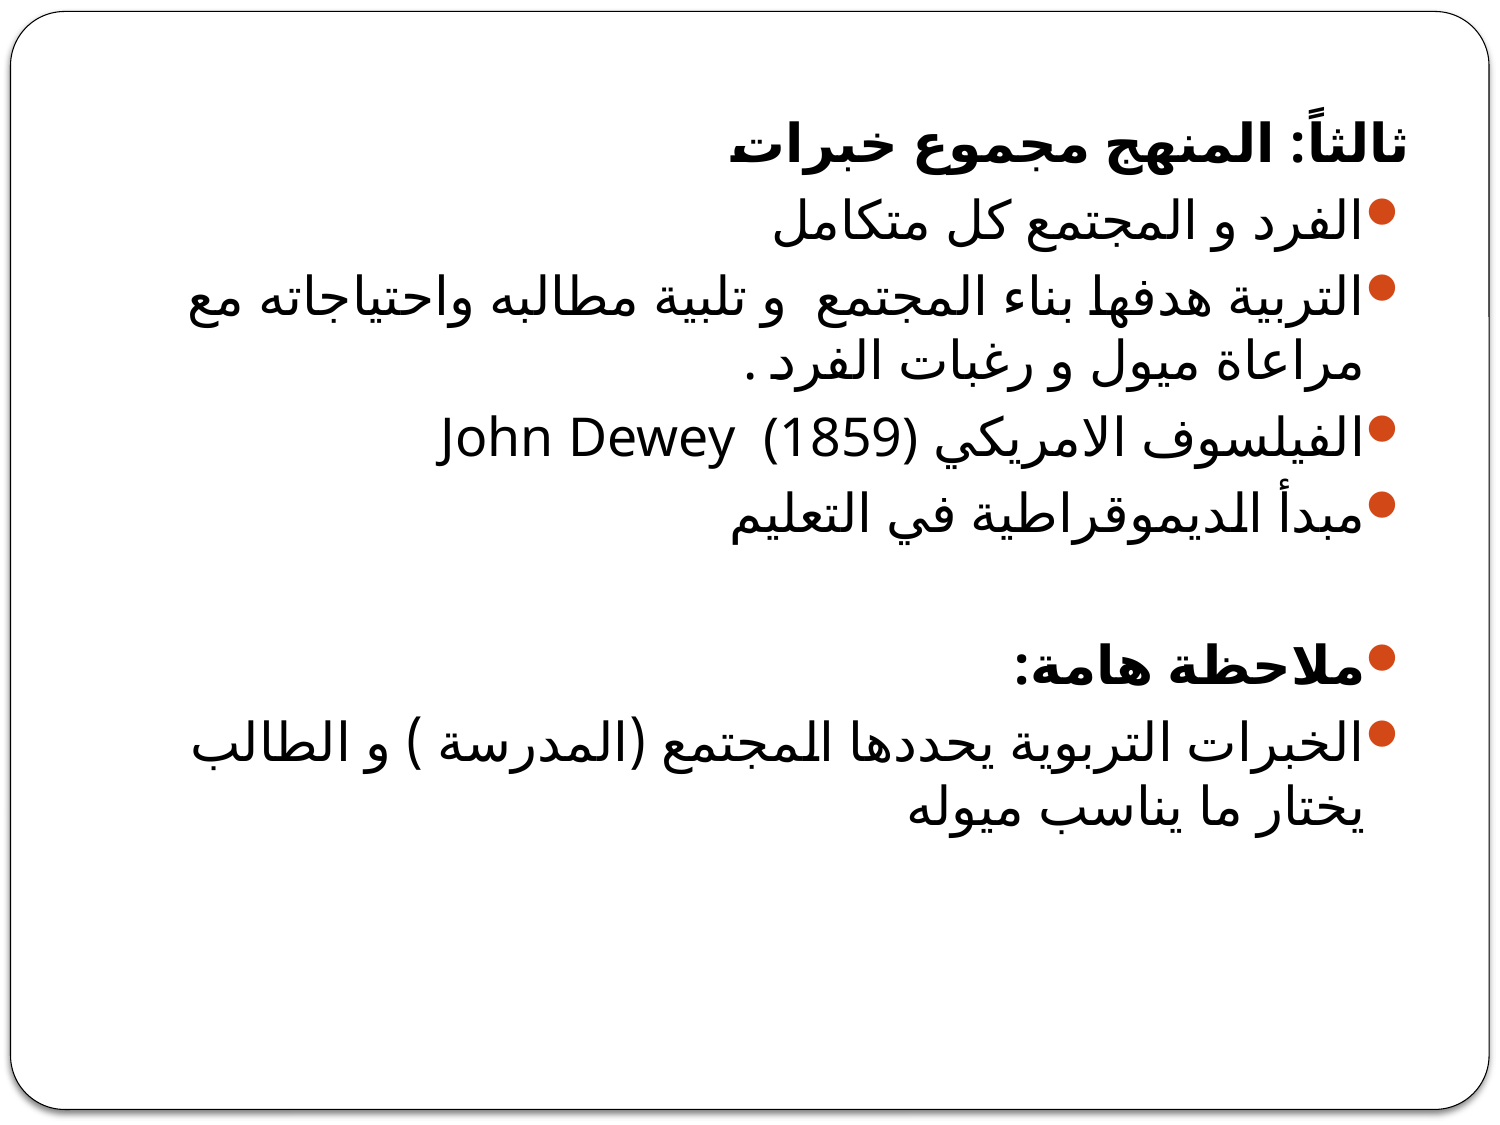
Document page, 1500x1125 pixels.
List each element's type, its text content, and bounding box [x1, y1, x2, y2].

list ثالثاً: المنهج مجموع خبرات الفرد و المجتمع كل متكامل التربية هدفها بناء المجتمع و تلبية مطالبه واحتياجاته مع مراعاة ميول و رغبات الفرد . الفيلسوف الامريكي John Dewey (1859) مبدأ الديموقراطية في التعليم ملاحظة هامة: الخبرات التربوية يحددها المجتمع (المدرسة ) و الطالب يختار ما يناسب ميوله [150, 101, 1425, 852]
